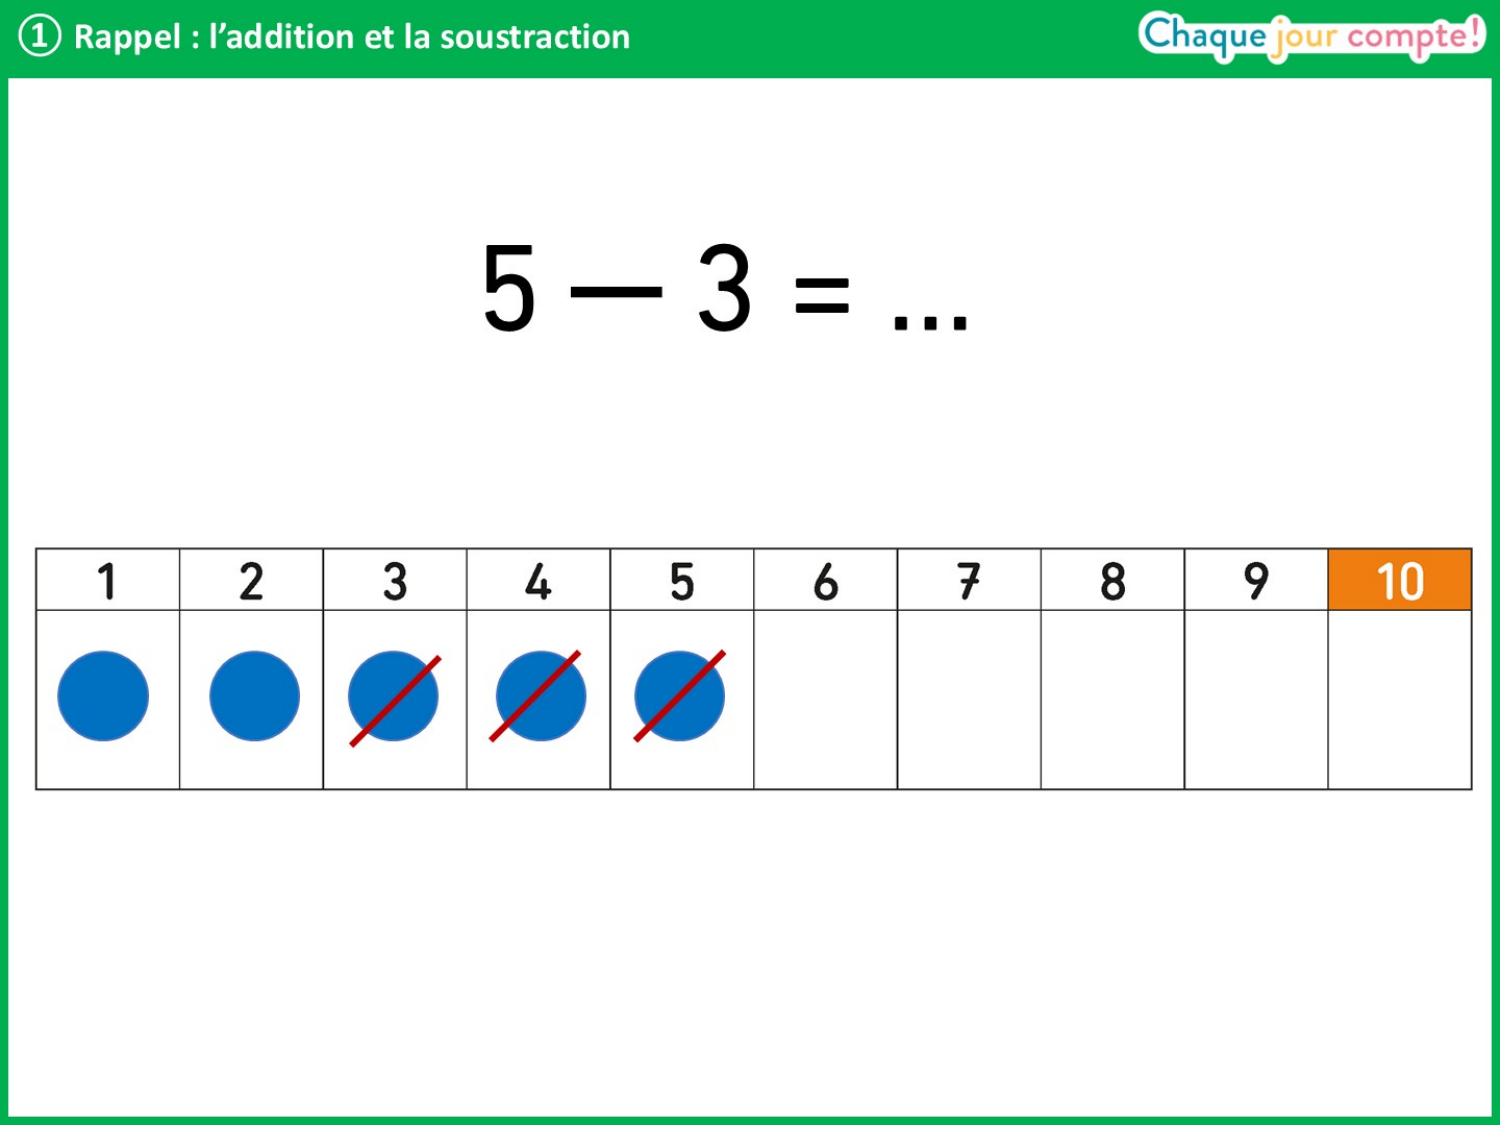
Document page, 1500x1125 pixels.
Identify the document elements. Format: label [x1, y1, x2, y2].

list [0, 0, 1500, 1125]
